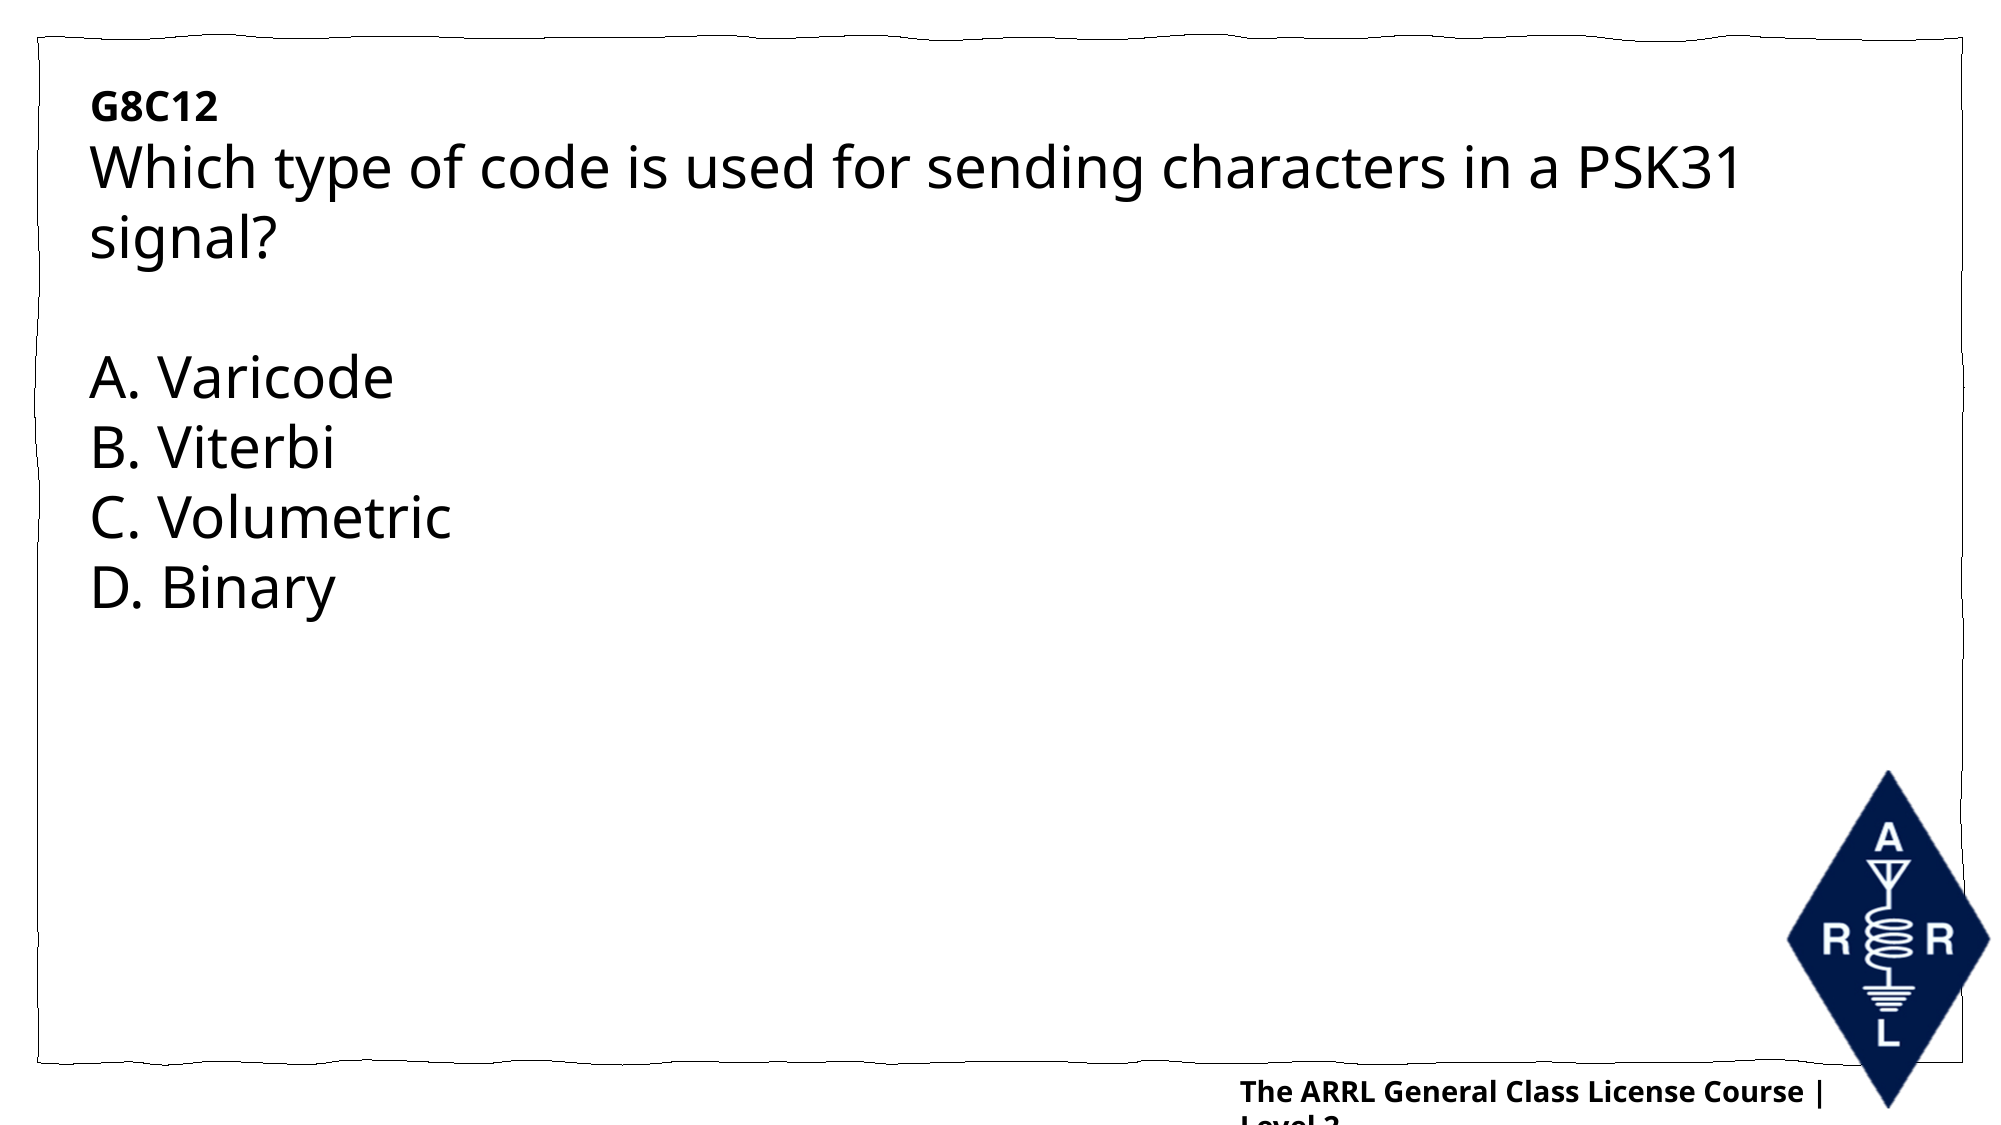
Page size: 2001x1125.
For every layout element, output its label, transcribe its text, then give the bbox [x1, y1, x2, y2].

picture [1773, 752, 1999, 1125]
text_box G8C12 Which type of code is used for sending characters in a PSK31 signal? A. Varicode B. Viterbi C. Volumetric D. Binary [75, 72, 1850, 628]
